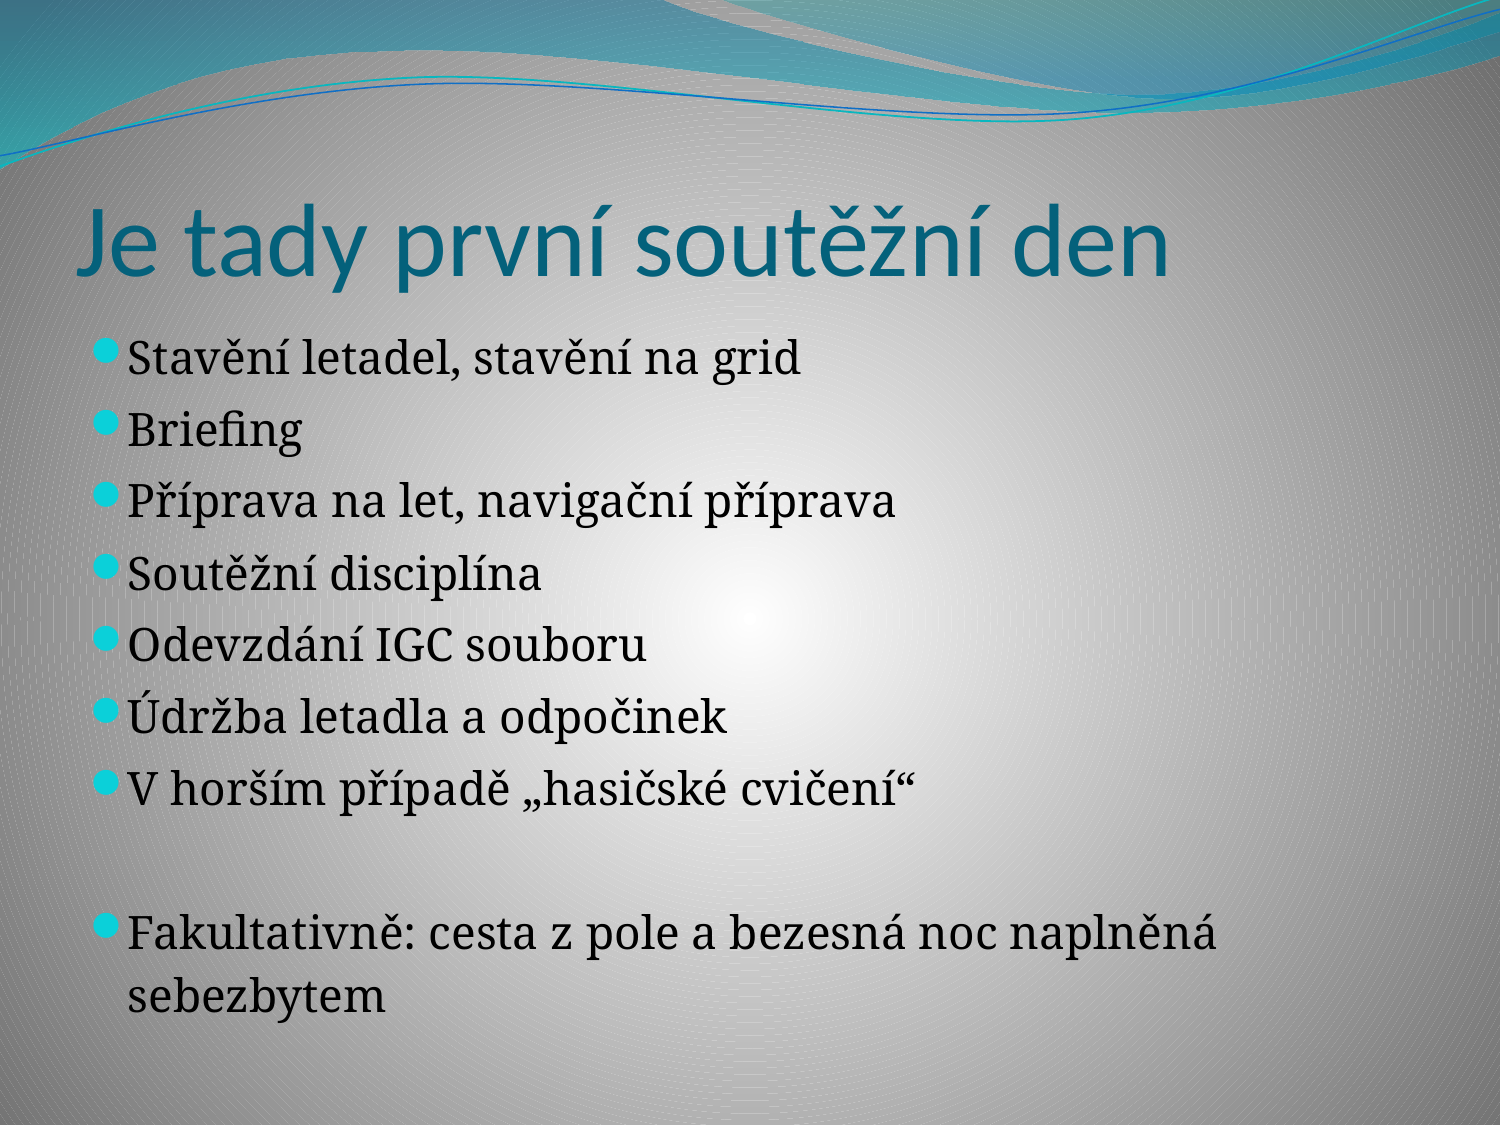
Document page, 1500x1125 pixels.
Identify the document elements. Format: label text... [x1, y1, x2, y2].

list Stavění letadel, stavění na grid Briefing Příprava na let, navigační příprava Soutěžní disciplína Odevzdání IGC souboru Údržba letadla a odpočinek V horším případě „hasičské cvičení“ Fakultativně: cesta z pole a bezesná noc naplněná sebezbytem [75, 317, 1425, 1038]
title Je tady první soutěžní den [75, 115, 1425, 303]
